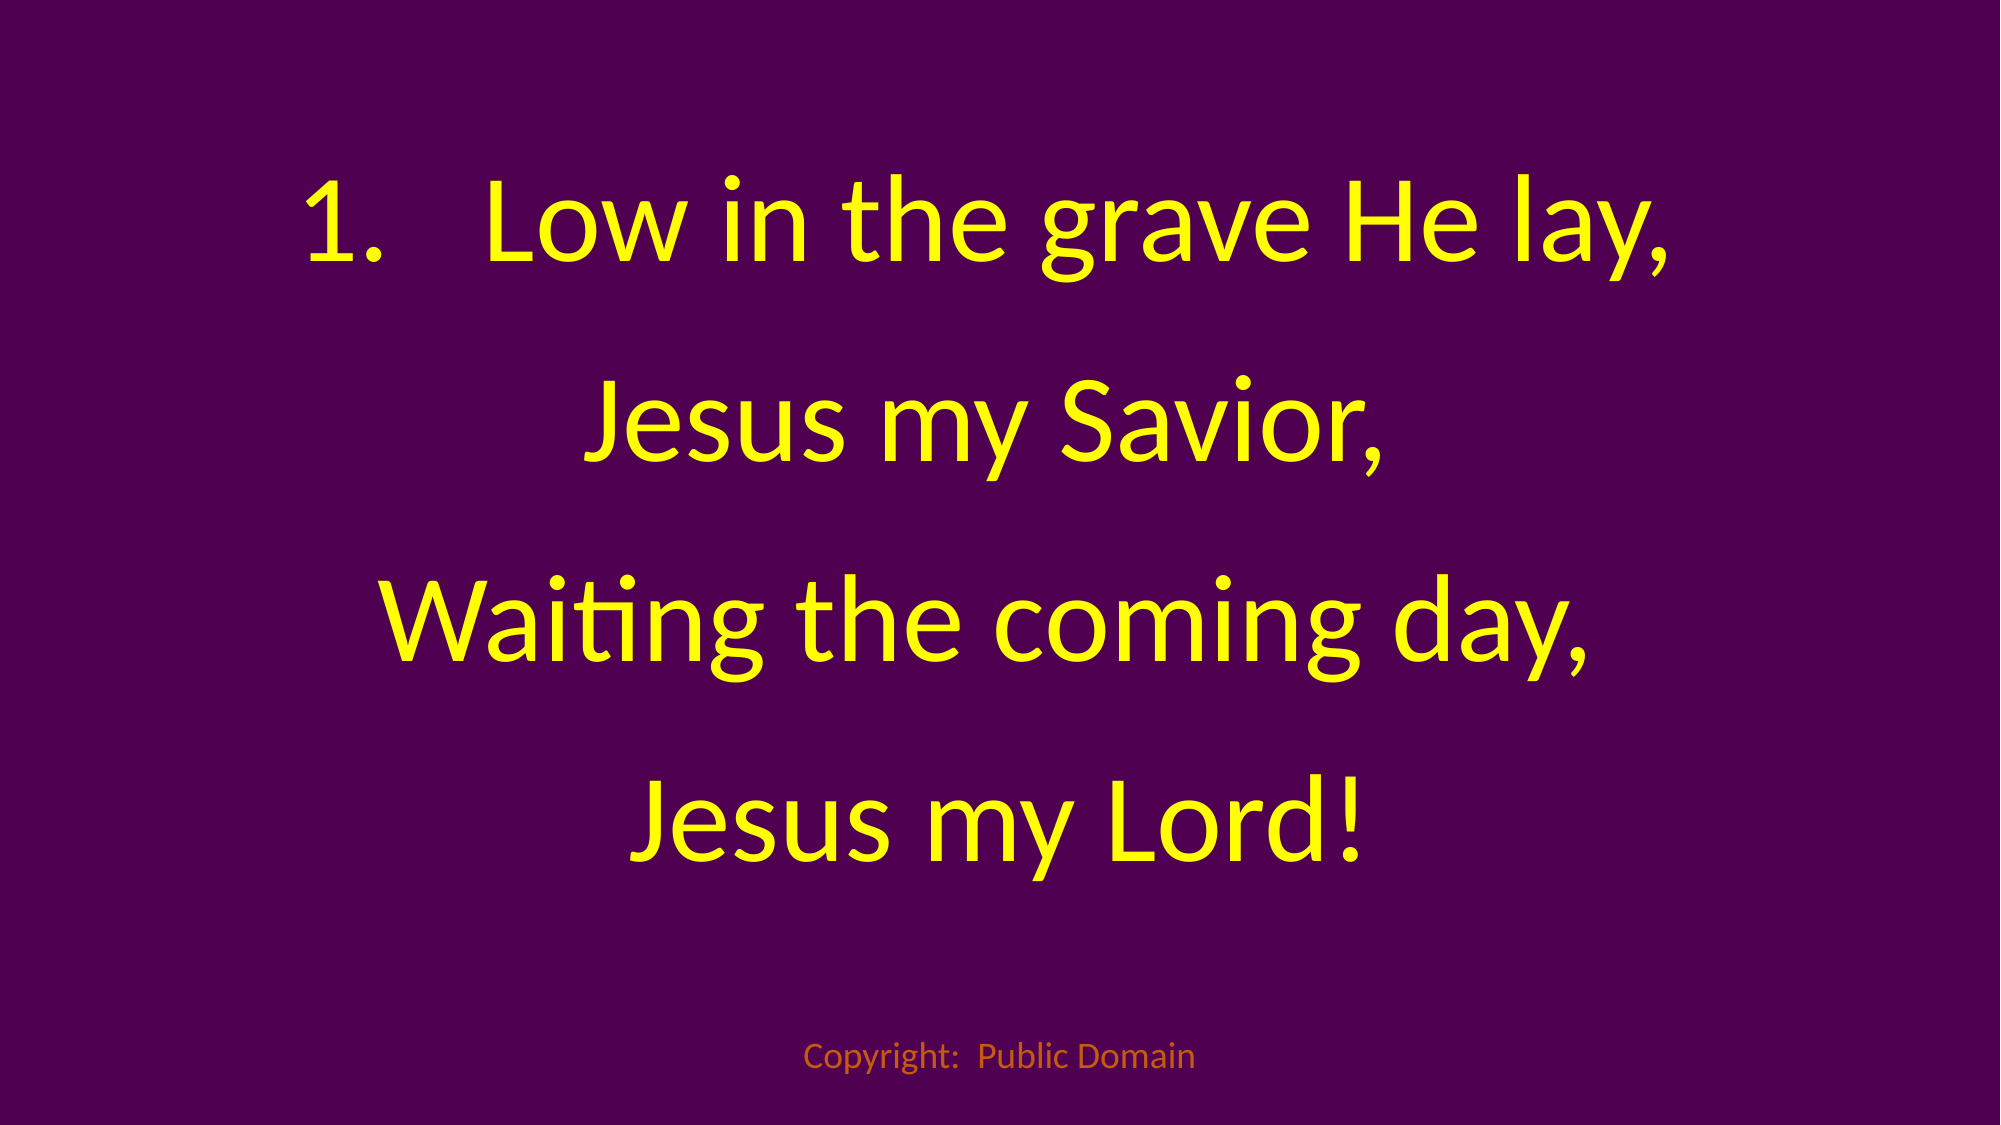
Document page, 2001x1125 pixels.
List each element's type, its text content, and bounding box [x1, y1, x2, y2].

text_box Low in the grave He lay, Jesus my Savior, Waiting the coming day, Jesus my Lord! [0, 129, 2000, 894]
text_box Copyright: Public Domain [26, 1023, 1973, 1083]
